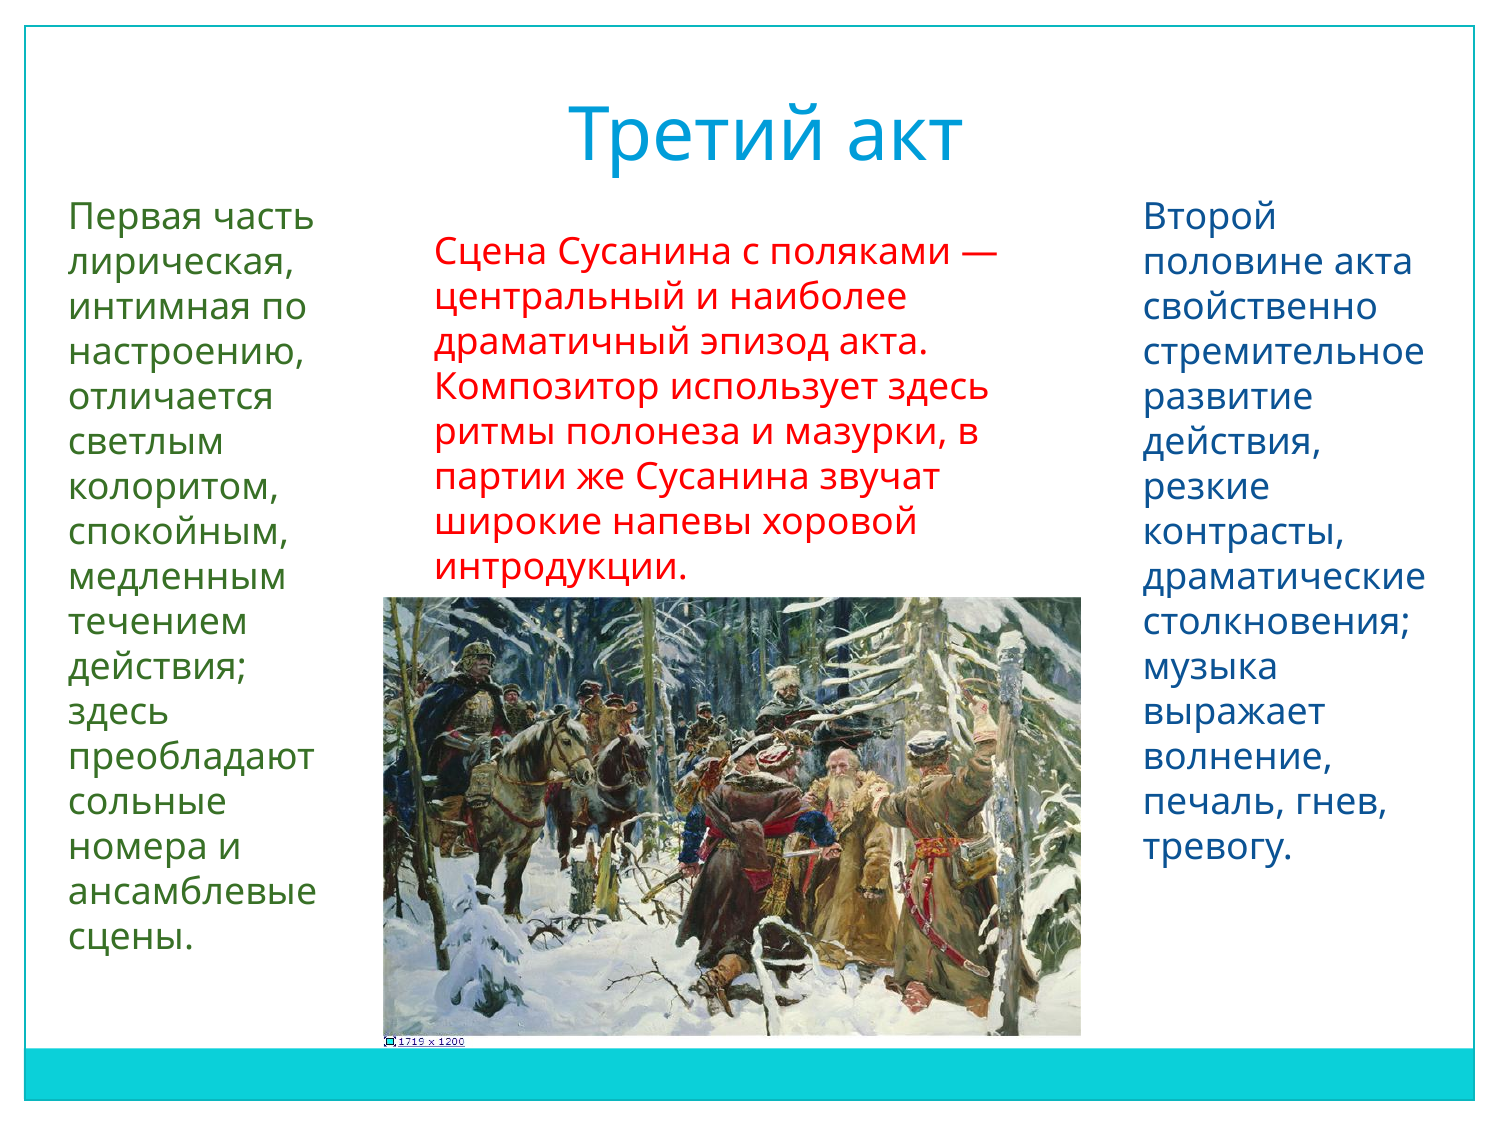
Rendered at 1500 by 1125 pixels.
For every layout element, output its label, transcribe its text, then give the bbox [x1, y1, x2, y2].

text_box Второй половине акта свойственно стремительное развитие действия, резкие контрасты, драматические столкновения; музыка выражает волнение, печаль, гнев, тревогу. [1127, 184, 1456, 875]
text_box Сцена Сусанина с поляками — центральный и наиболее драматичный эпизод акта. Композитор использует здесь ритмы полонеза и мазурки, в партии же Сусанина звучат широкие напевы хоровой интродукции. [419, 219, 1090, 595]
picture [383, 597, 1081, 1048]
text_box Первая часть лирическая, интимная по настроению, отличается светлым колоритом, спокойным, медленным течением действия; здесь преобладают сольные номера и ансамблевые сцены. [53, 184, 349, 965]
text_box Третий акт [553, 78, 980, 183]
